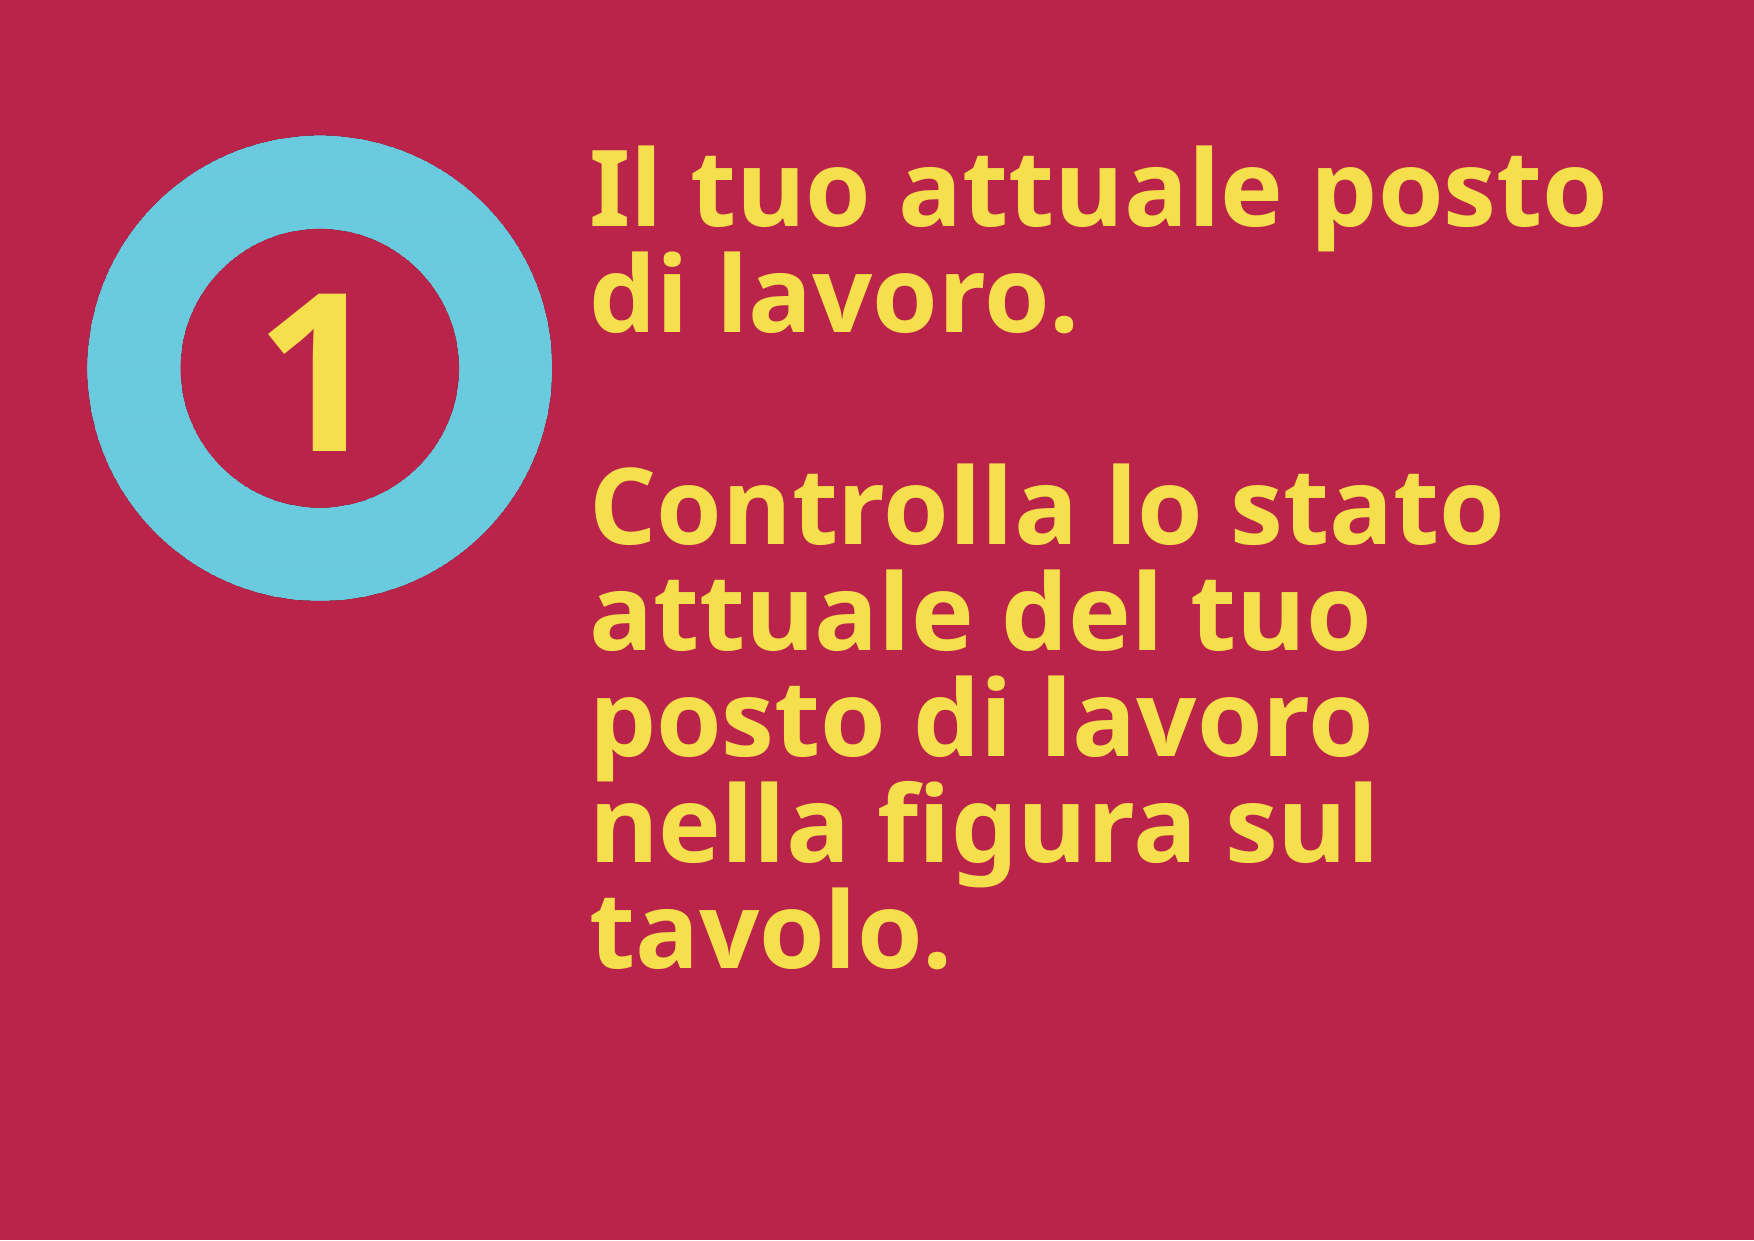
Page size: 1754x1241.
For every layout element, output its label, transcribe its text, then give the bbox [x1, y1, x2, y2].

picture [87, 135, 552, 601]
text_box Il tuo attuale posto di lavoro. Controlla lo stato attuale del tuo posto di lavoro nella figura sul tavolo. [574, 134, 1667, 998]
